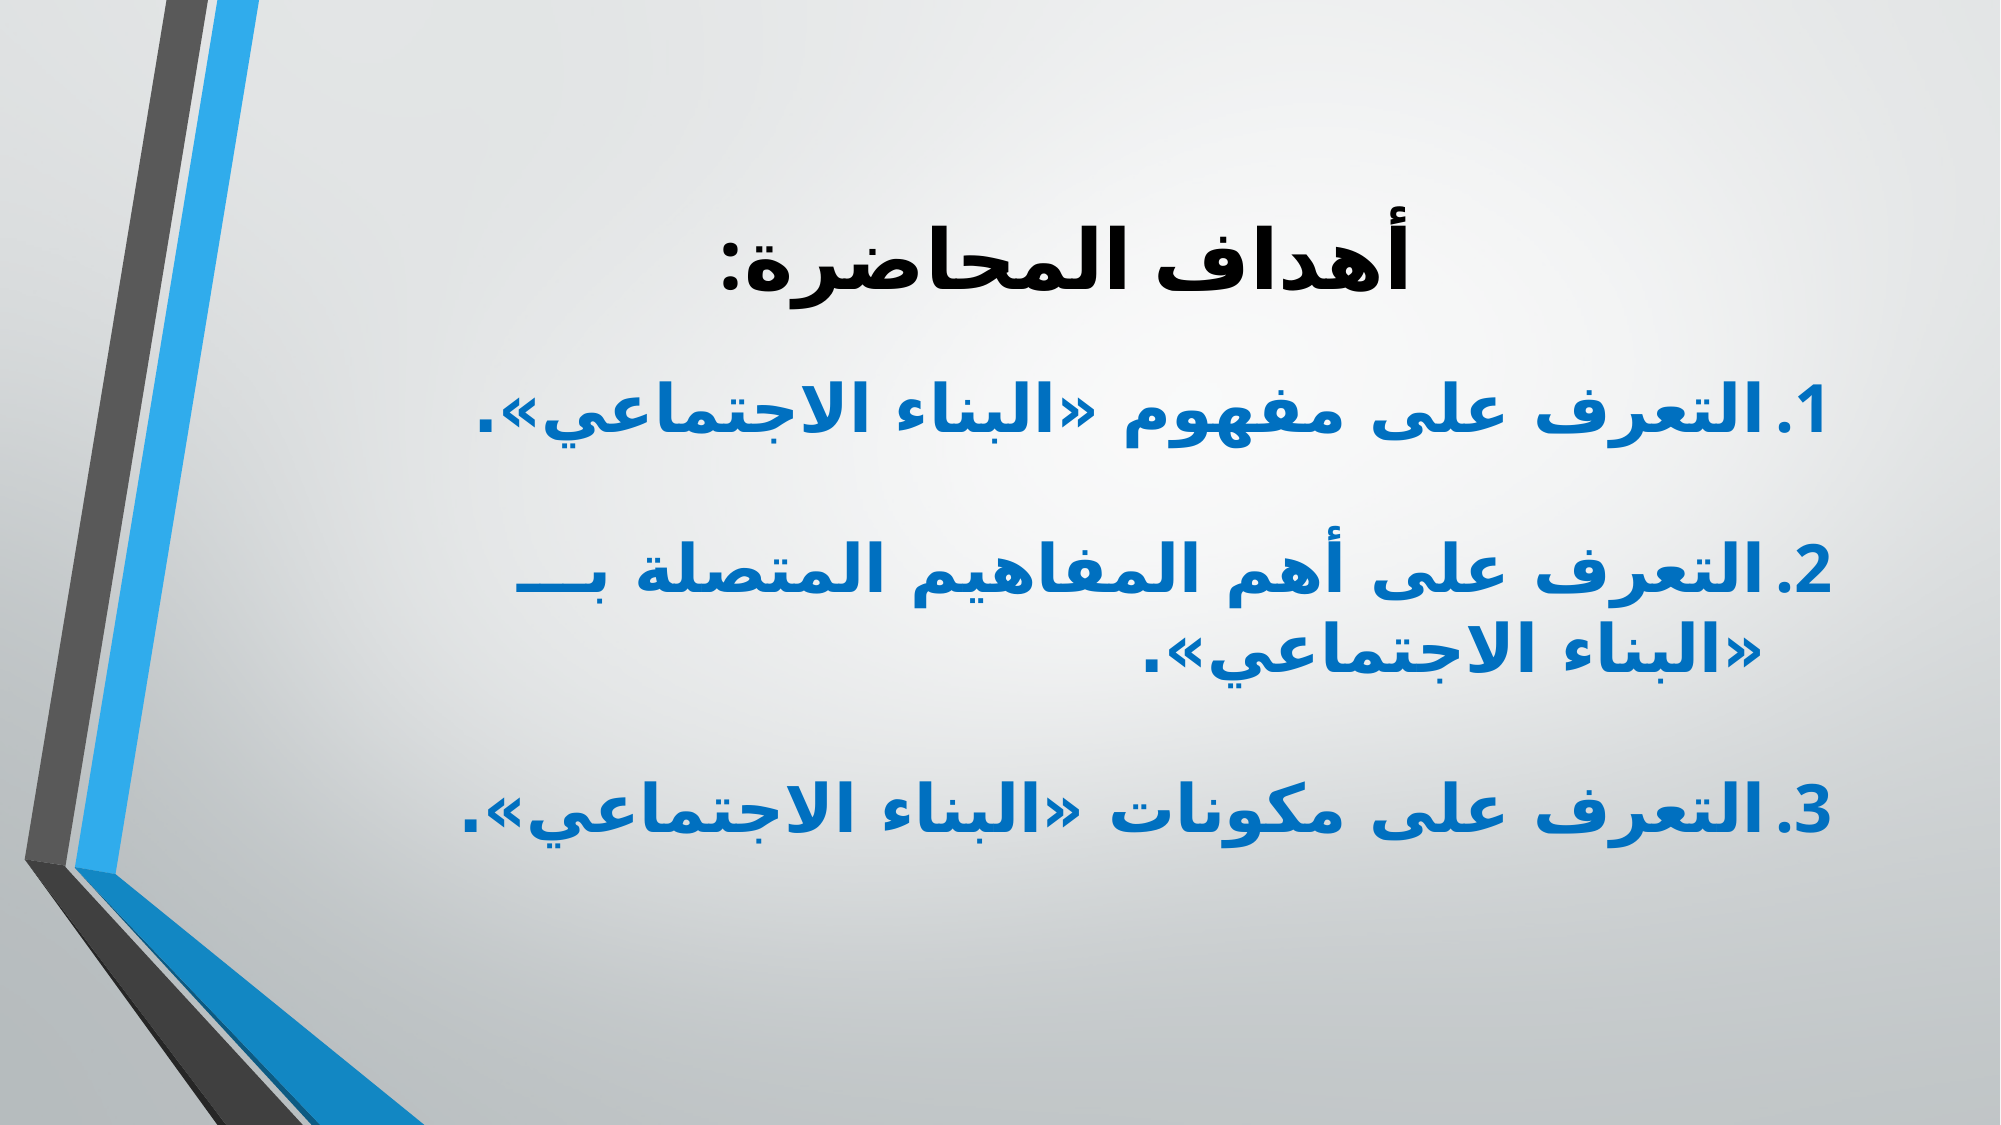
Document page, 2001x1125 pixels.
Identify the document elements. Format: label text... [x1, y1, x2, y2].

title أهداف المحاضرة: [243, 112, 1887, 400]
text_box التعرف على مفهوم «البناء الاجتماعي». التعرف على أهم المفاهيم المتصلة بـــ «البناء الاجتماعي». التعرف على مكونات «البناء الاجتماعي». [416, 358, 1856, 853]
